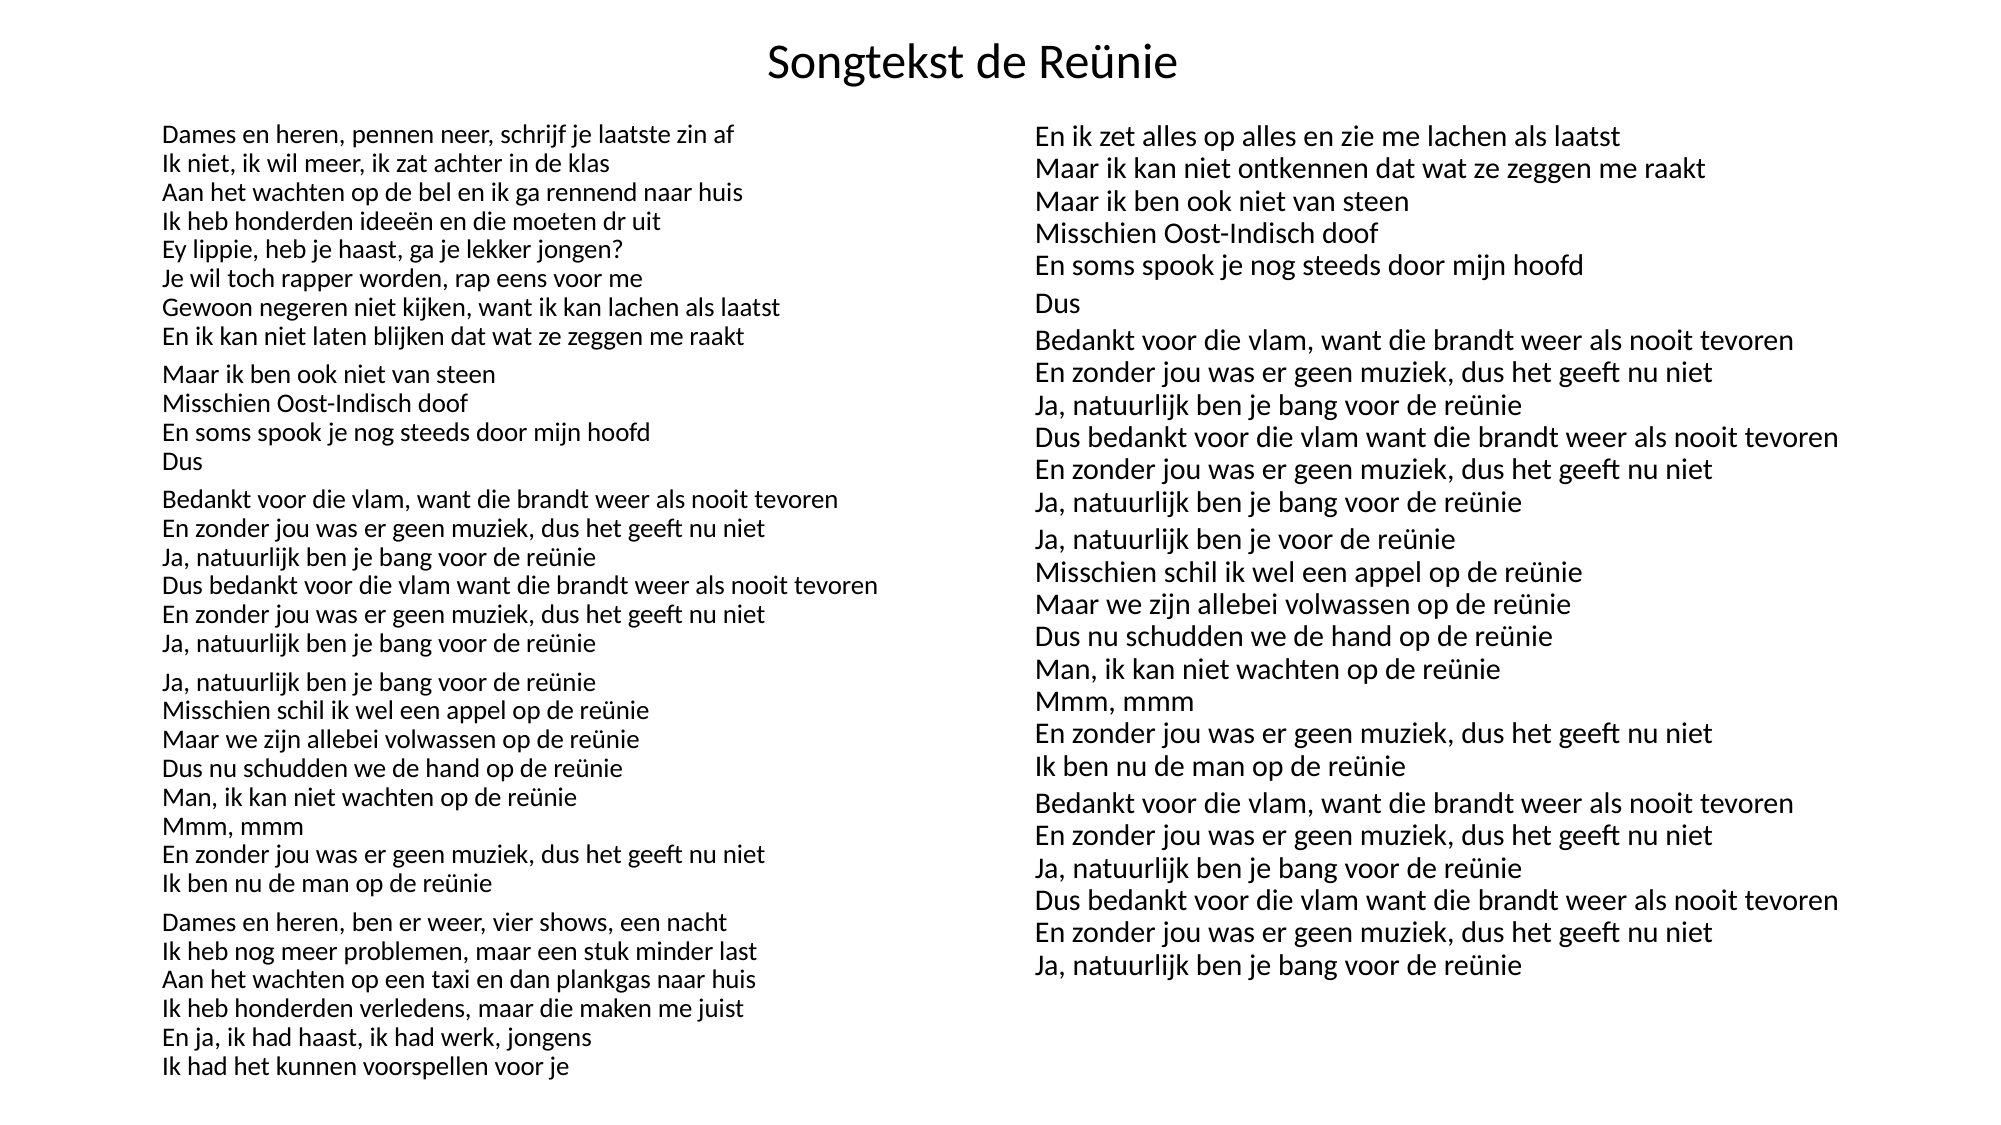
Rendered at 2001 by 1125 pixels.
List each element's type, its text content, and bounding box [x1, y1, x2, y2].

text_box En ik zet alles op alles en zie me lachen als laatst Maar ik kan niet ontkennen dat wat ze zeggen me raakt Maar ik ben ook niet van steen Misschien Oost-Indisch doof En soms spook je nog steeds door mijn hoofd Dus Bedankt voor die vlam, want die brandt weer als nooit tevoren En zonder jou was er geen muziek, dus het geeft nu niet Ja, natuurlijk ben je bang voor de reünie Dus bedankt voor die vlam want die brandt weer als nooit tevoren En zonder jou was er geen muziek, dus het geeft nu niet Ja, natuurlijk ben je bang voor de reünie Ja, natuurlijk ben je voor de reünie Misschien schil ik wel een appel op de reünie Maar we zijn allebei volwassen op de reünie Dus nu schudden we de hand op de reünie Man, ik kan niet wachten op de reünie Mmm, mmm En zonder jou was er geen muziek, dus het geeft nu niet Ik ben nu de man op de reünie Bedankt voor die vlam, want die brandt weer als nooit tevoren En zonder jou was er geen muziek, dus het geeft nu niet Ja, natuurlijk ben je bang voor de reünie Dus bedankt voor die vlam want die brandt weer als nooit tevoren En zonder jou was er geen muziek, dus het geeft nu niet Ja, natuurlijk ben je bang voor de reünie [1019, 113, 1970, 1020]
list Dames en heren, pennen neer, schrijf je laatste zin af Ik niet, ik wil meer, ik zat achter in de klas Aan het wachten op de bel en ik ga rennend naar huis Ik heb honderden ideeën en die moeten dr uit Ey lippie, heb je haast, ga je lekker jongen? Je wil toch rapper worden, rap eens voor me Gewoon negeren niet kijken, want ik kan lachen als laatst En ik kan niet laten blijken dat wat ze zeggen me raakt Maar ik ben ook niet van steen Misschien Oost-Indisch doof En soms spook je nog steeds door mijn hoofd Dus Bedankt voor die vlam, want die brandt weer als nooit tevoren En zonder jou was er geen muziek, dus het geeft nu niet Ja, natuurlijk ben je bang voor de reünie Dus bedankt voor die vlam want die brandt weer als nooit tevoren En zonder jou was er geen muziek, dus het geeft nu niet Ja, natuurlijk ben je bang voor de reünie Ja, natuurlijk ben je bang voor de reünie Misschien schil ik wel een appel op de reünie Maar we zijn allebei volwassen op de reünie Dus nu schudden we de hand op de reünie Man, ik kan niet wachten op de reünie Mmm, mmm En zonder jou was er geen muziek, dus het geeft nu niet Ik ben nu de man op de reünie Dames en heren, ben er weer, vier shows, een nacht Ik heb nog meer problemen, maar een stuk minder last Aan het wachten op een taxi en dan plankgas naar huis Ik heb honderden verledens, maar die maken me juist En ja, ik had haast, ik had werk, jongens Ik had het kunnen voorspellen voor je [147, 113, 1020, 1098]
text_box Songtekst de Reünie [472, 27, 1474, 140]
